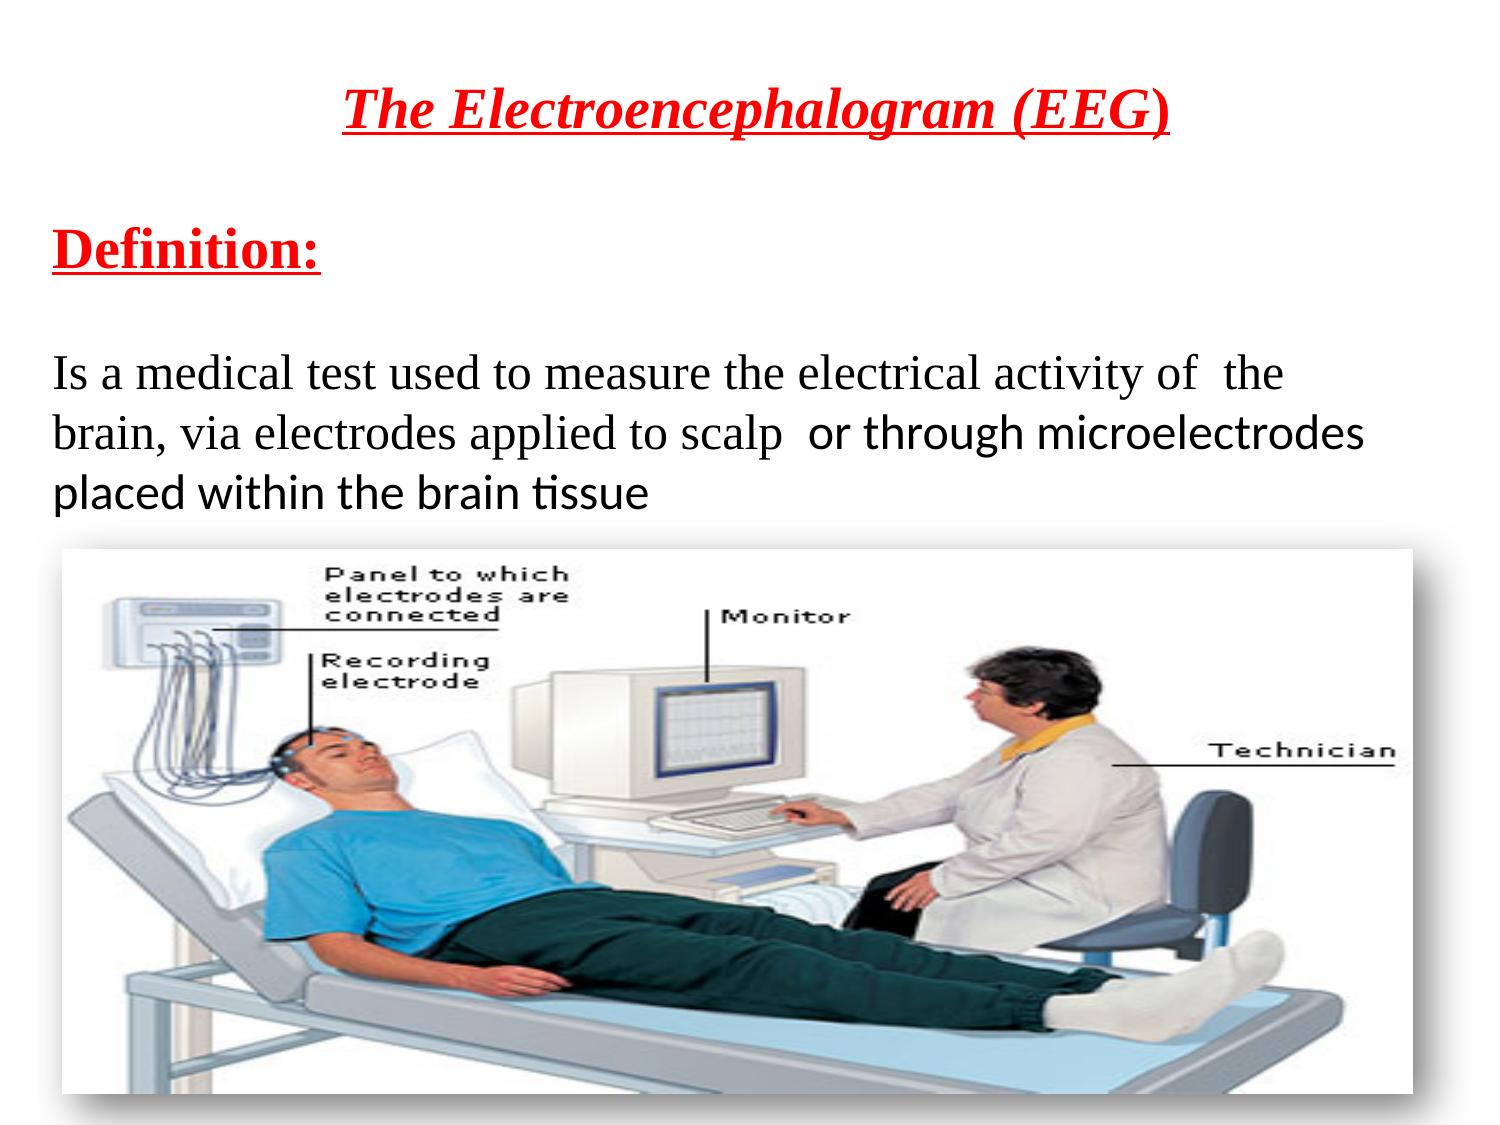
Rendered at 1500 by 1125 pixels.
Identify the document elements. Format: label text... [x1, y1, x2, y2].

picture [62, 549, 1413, 1095]
text_box The Electroencephalogram (EEG) Definition: Is a medical test used to measure the electrical activity of the brain, via electrodes applied to scalp or through microelectrodes placed within the brain tissue [37, 62, 1475, 598]
